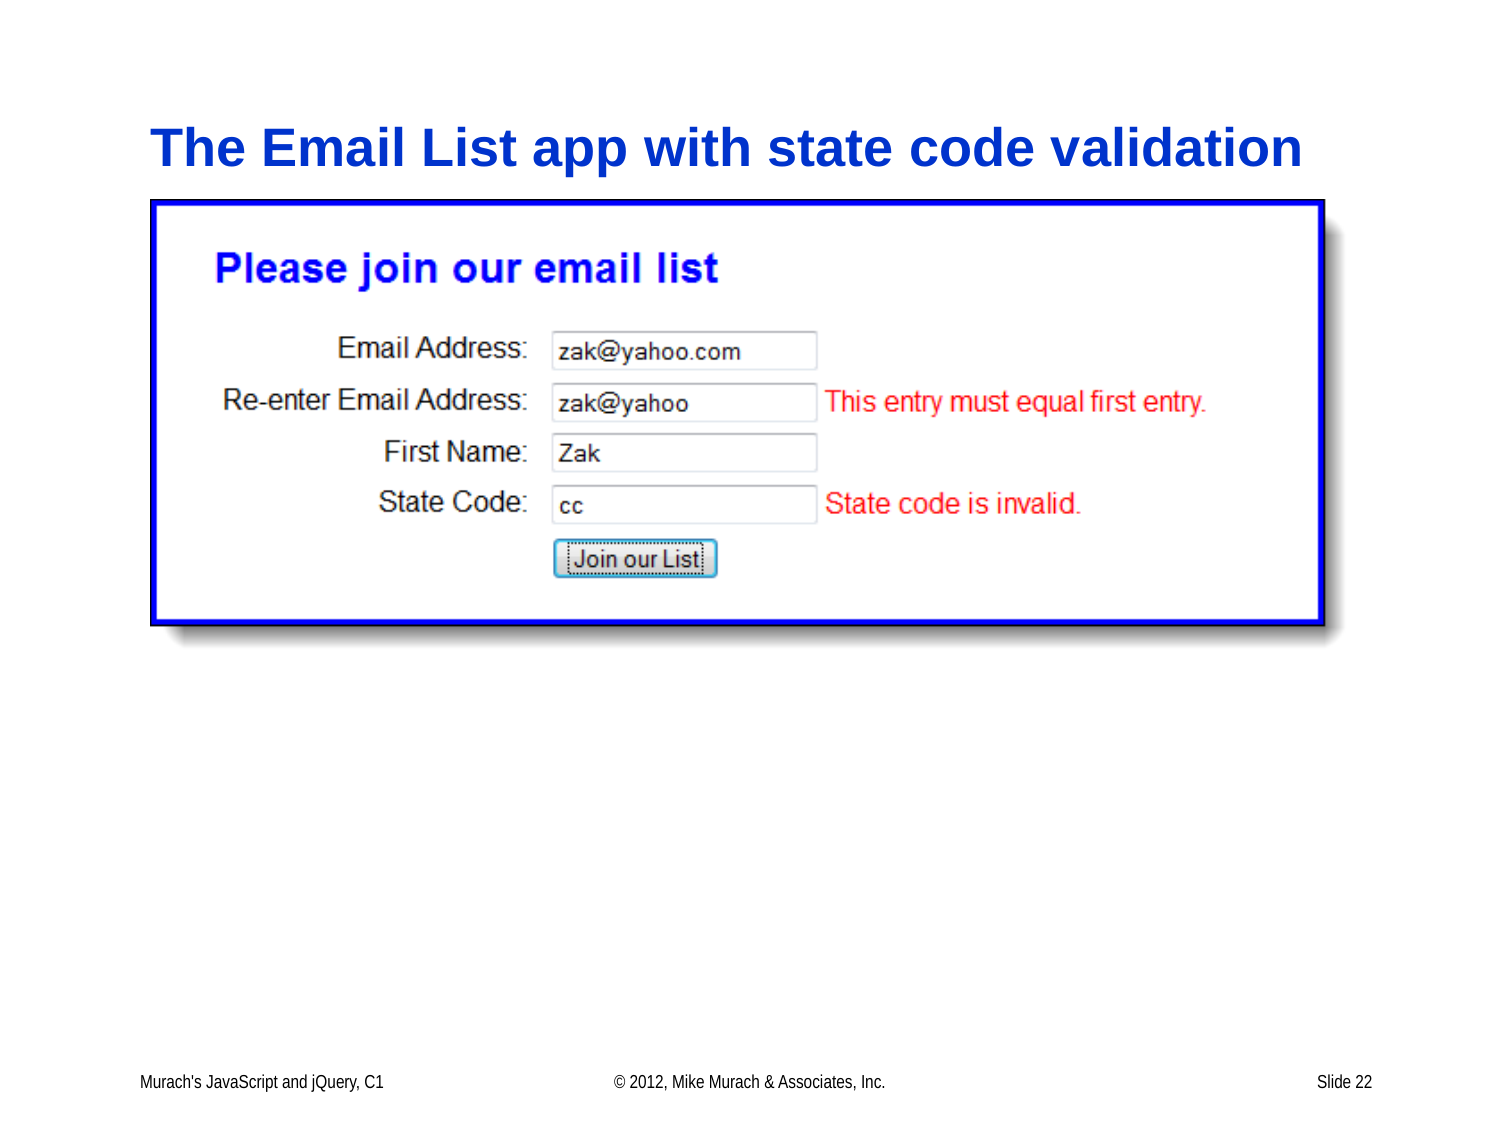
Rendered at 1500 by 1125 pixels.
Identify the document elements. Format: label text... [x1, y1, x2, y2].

title The Email List app with state code validation [150, 112, 1350, 179]
picture [149, 199, 1348, 651]
slide_number Murach's JavaScript and jQuery, C1 [125, 1025, 450, 1100]
footer © 2012, Mike Murach & Associates, Inc. [474, 1025, 1025, 1100]
slide_number Slide 22 [1074, 1025, 1388, 1100]
